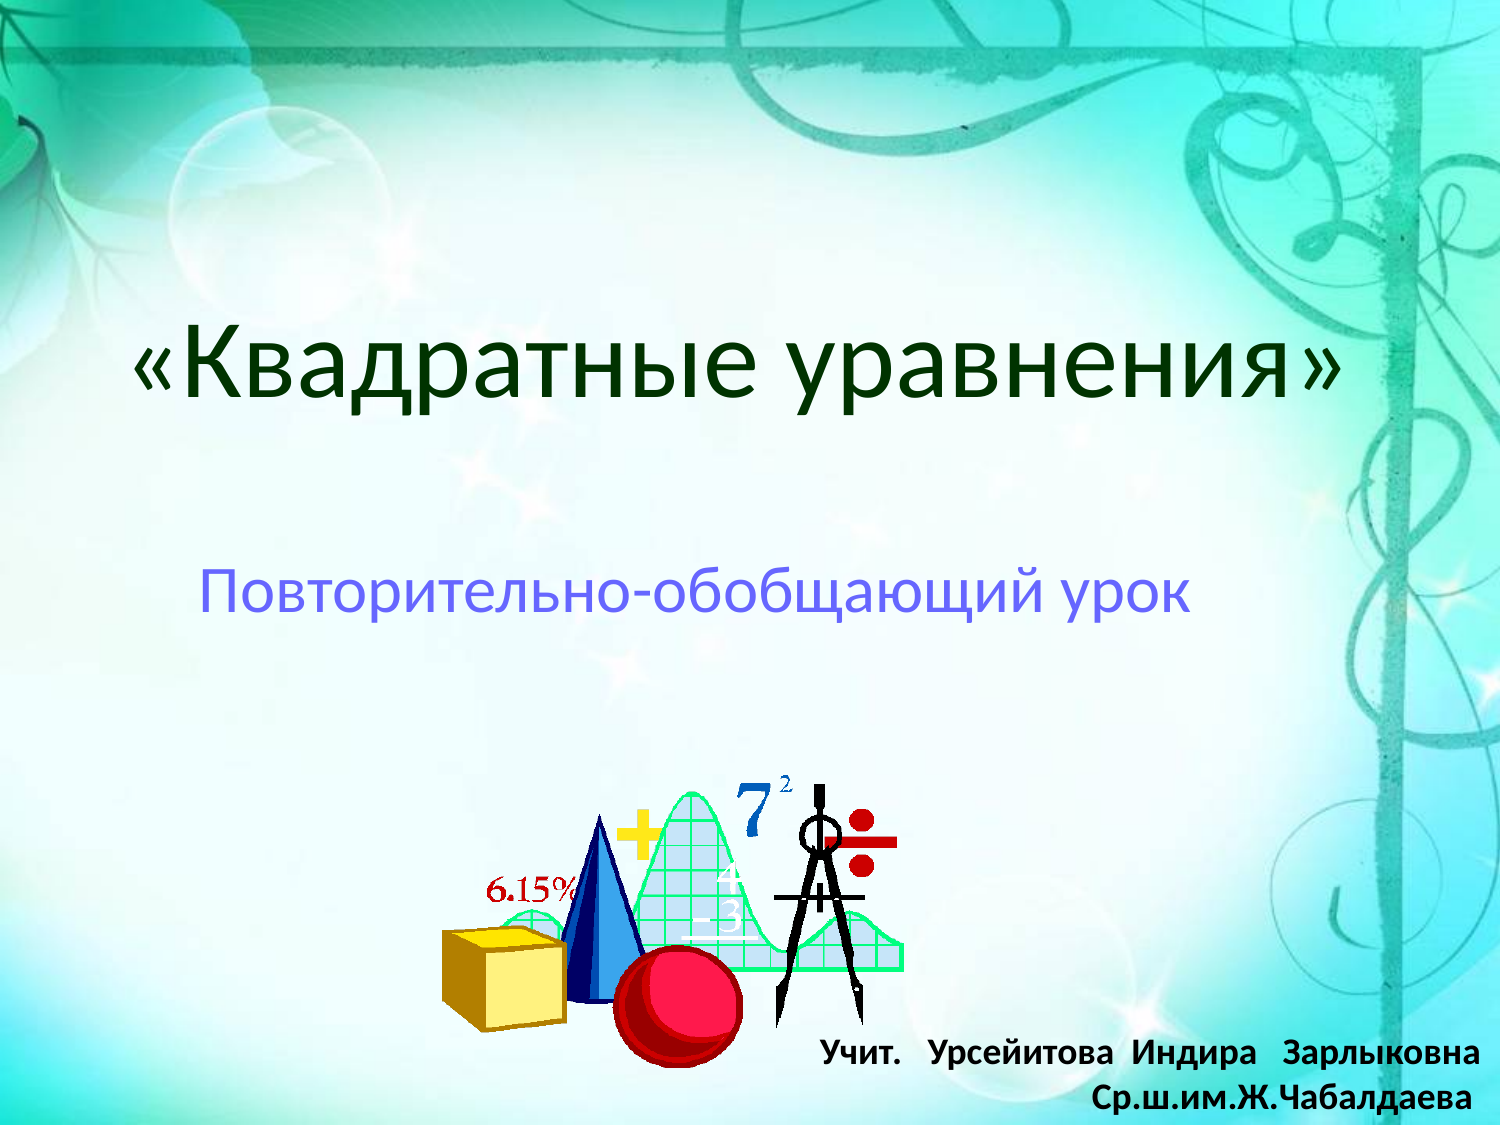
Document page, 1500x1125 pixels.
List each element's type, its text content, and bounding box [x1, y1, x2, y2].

subtitle Повторительно-обобщающий урок [170, 538, 1222, 669]
title «Квадратные уравнения» [100, 231, 1376, 474]
text_box Учит. Урсейитова Индира Зарлыковна Ср.ш.им.Ж.Чабалдаева [805, 1019, 1497, 1125]
picture [0, 0, 1500, 1125]
